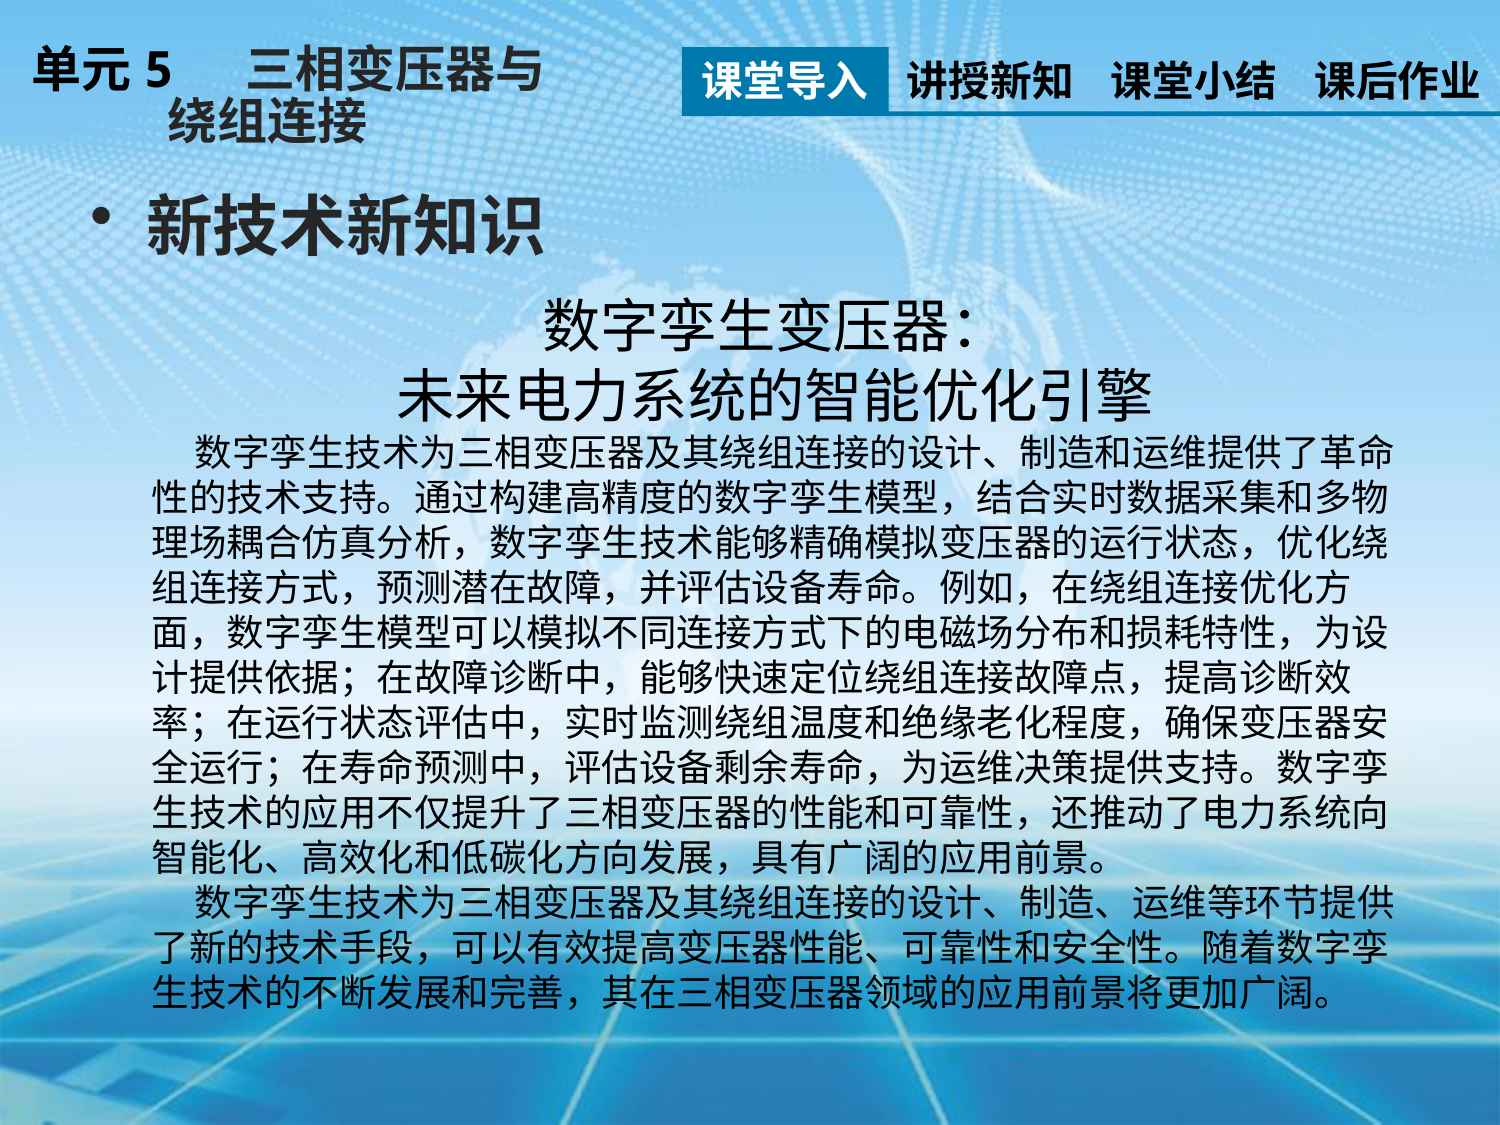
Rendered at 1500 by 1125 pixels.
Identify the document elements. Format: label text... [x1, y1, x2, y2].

text_box 数字孪生变压器： 未来电力系统的智能优化引擎 数字孪生技术为三相变压器及其绕组连接的设计、制造和运维提供了革命性的技术支持。通过构建高精度的数字孪生模型，结合实时数据采集和多物理场耦合仿真分析，数字孪生技术能够精确模拟变压器的运行状态，优化绕组连接方式，预测潜在故障，并评估设备寿命。例如，在绕组连接优化方面，数字孪生模型可以模拟不同连接方式下的电磁场分布和损耗特性，为设计提供依据；在故障诊断中，能够快速定位绕组连接故障点，提高诊断效率；在运行状态评估中，实时监测绕组温度和绝缘老化程度，确保变压器安全运行；在寿命预测中，评估设备剩余寿命，为运维决策提供支持。数字孪生技术的应用不仅提升了三相变压器的性能和可靠性，还推动了电力系统向智能化、高效化和低碳化方向发展，具有广阔的应用前景。 数字孪生技术为三相变压器及其绕组连接的设计、制造、运维等环节提供了新的技术手段，可以有效提高变压器性能、可靠性和安全性。随着数字孪生技术的不断发展和完善，其在三相变压器领域的应用前景将更加广阔。 [136, 282, 1415, 1022]
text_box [17, 38, 1500, 159]
picture [0, 0, 1500, 1125]
text_box 新技术新知识 [74, 176, 1425, 283]
